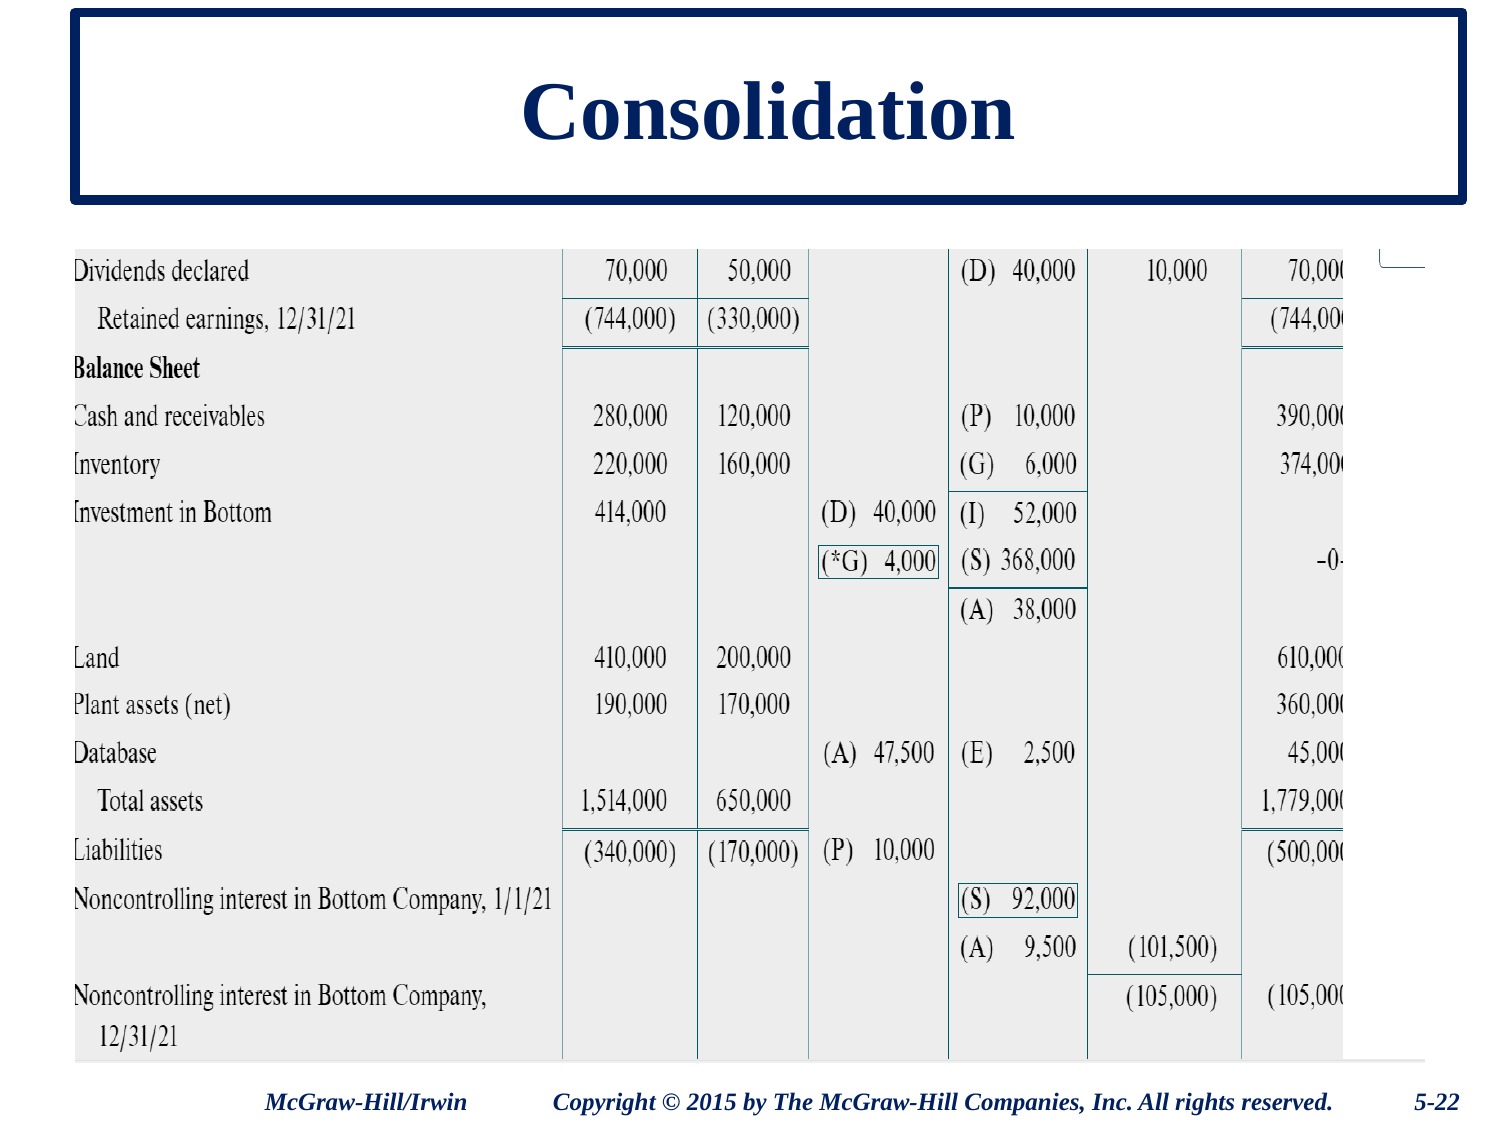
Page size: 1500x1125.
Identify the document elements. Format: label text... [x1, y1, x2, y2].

slide_number 5-22 [1387, 1074, 1475, 1125]
footer Copyright © 2015 by The McGraw-Hill Companies, Inc. All rights reserved. [512, 1071, 1375, 1125]
slide_number McGraw-Hill/Irwin [249, 1071, 500, 1125]
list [74, 249, 1426, 1063]
title Consolidation [70, 8, 1467, 205]
